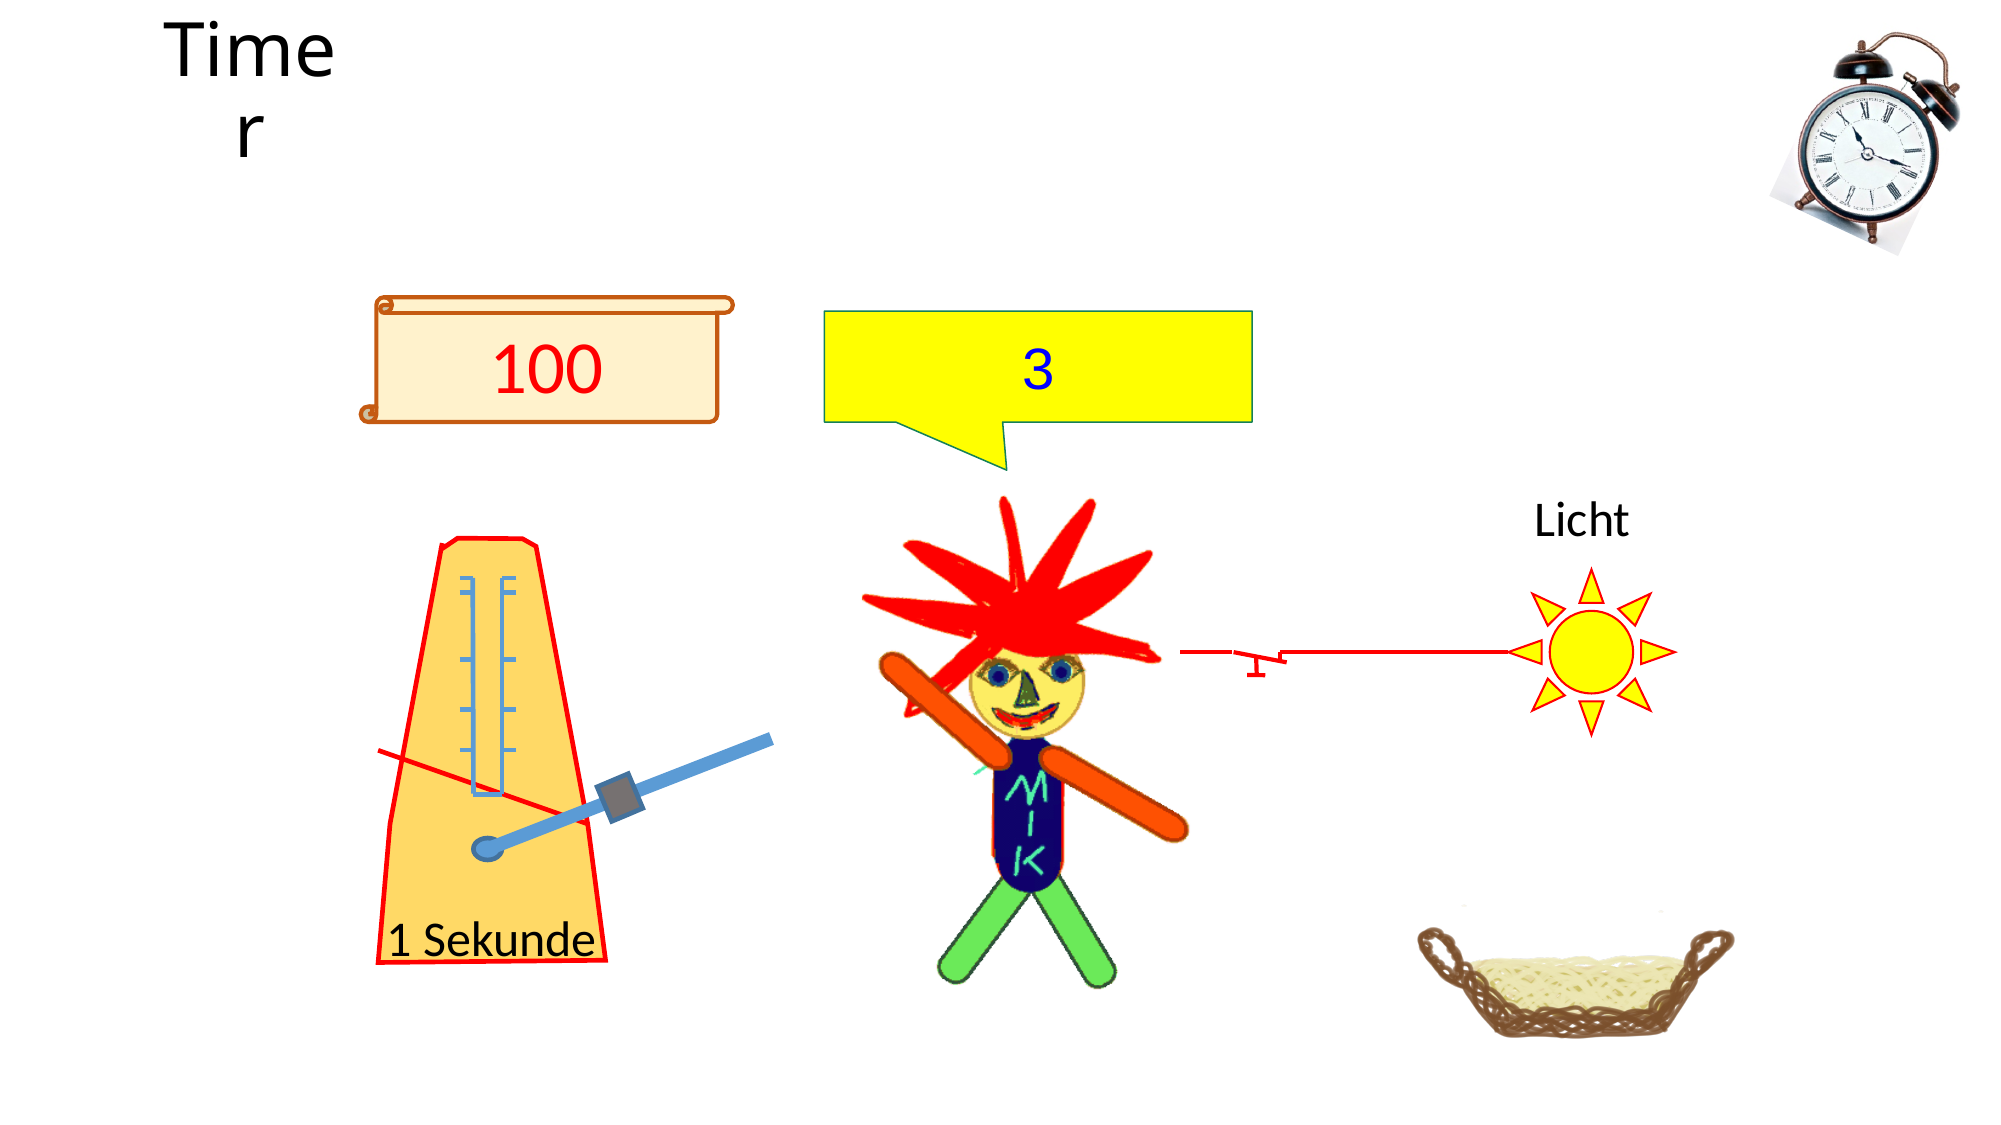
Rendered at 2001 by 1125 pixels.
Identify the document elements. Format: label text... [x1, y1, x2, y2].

text_box [409, 537, 569, 714]
text_box Licht [1519, 478, 1646, 554]
text_box 100 [359, 296, 734, 424]
picture [1382, 892, 1770, 1107]
picture [1769, 0, 1990, 257]
title Timer [139, 108, 361, 182]
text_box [1206, 569, 1675, 735]
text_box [226, 714, 761, 980]
text_box 3 [824, 311, 1253, 471]
picture [840, 478, 1206, 1004]
